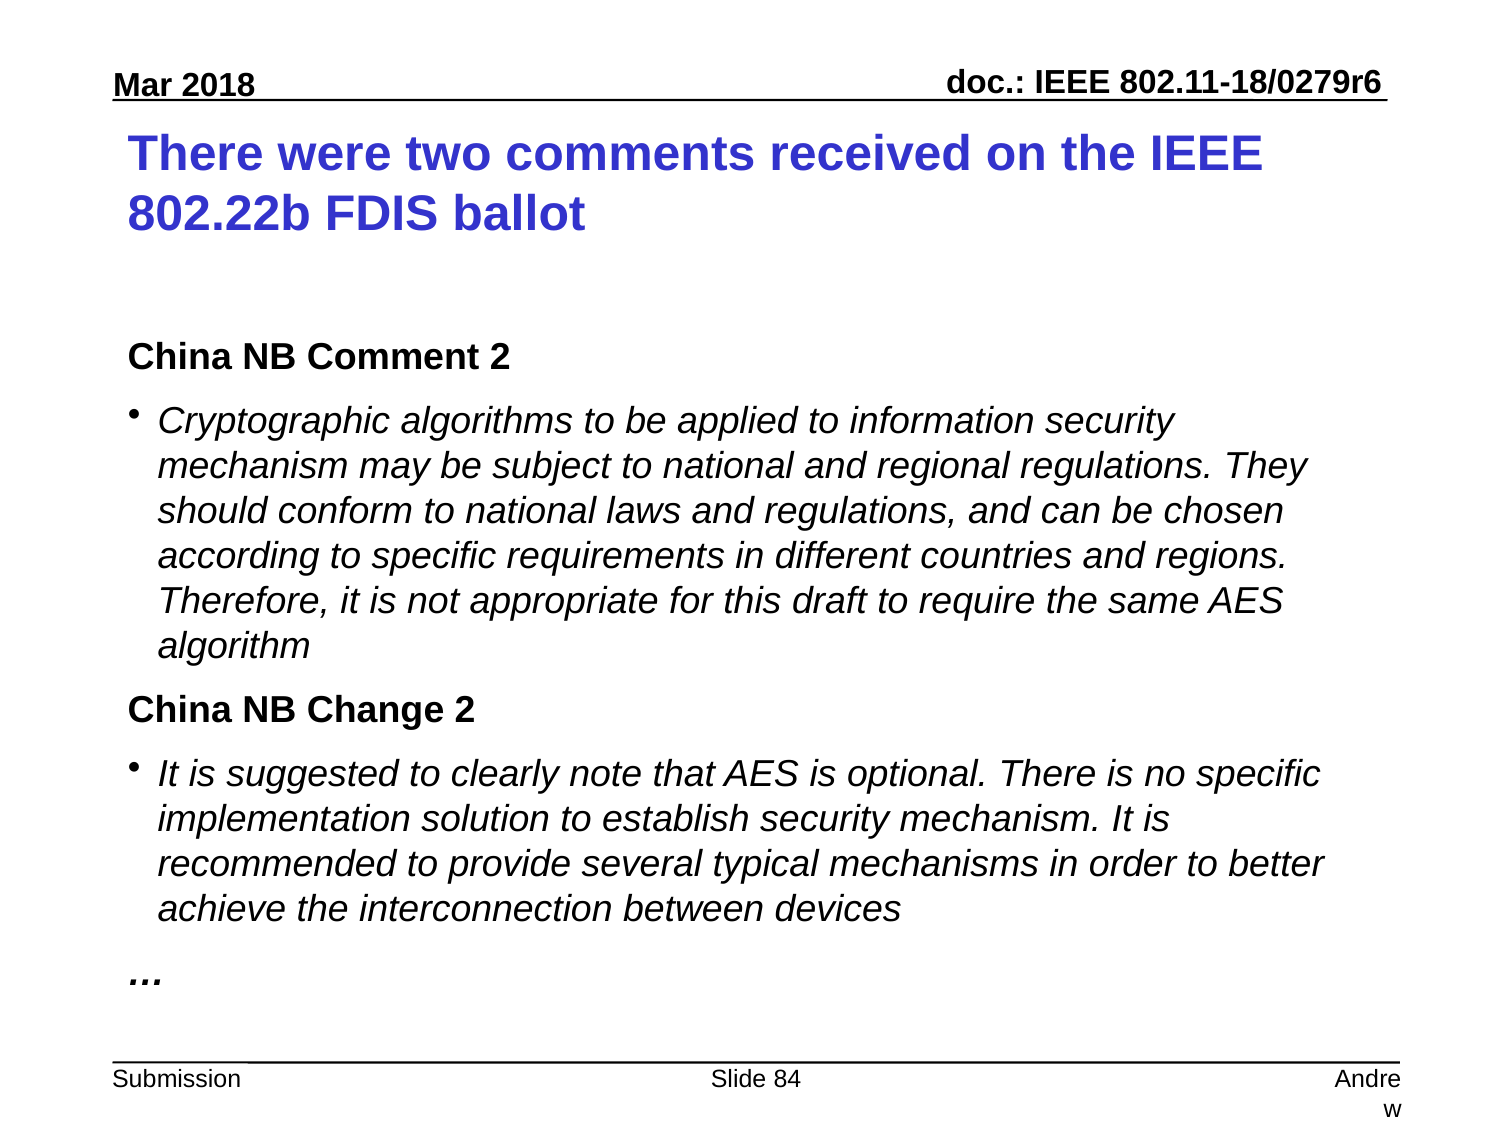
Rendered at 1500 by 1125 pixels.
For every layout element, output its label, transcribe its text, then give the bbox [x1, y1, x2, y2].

title There were two comments received on the IEEE 802.22b FDIS ballot [112, 112, 1388, 288]
footer Andrew Myles, Cisco [1320, 1061, 1402, 1093]
slide_number Slide 84 [709, 1061, 803, 1093]
list China NB Comment 2 Cryptographic algorithms to be applied to information security mechanism may be subject to national and regional regulations. They should conform to national laws and regulations, and can be chosen according to specific requirements in different countries and regions. Therefore, it is not appropriate for this draft to require the same AES algorithm China NB Change 2 It is suggested to clearly note that AES is optional. There is no specific implementation solution to establish security mechanism. It is recommended to provide several typical mechanisms in order to better achieve the interconnection between devices … [112, 324, 1388, 1000]
